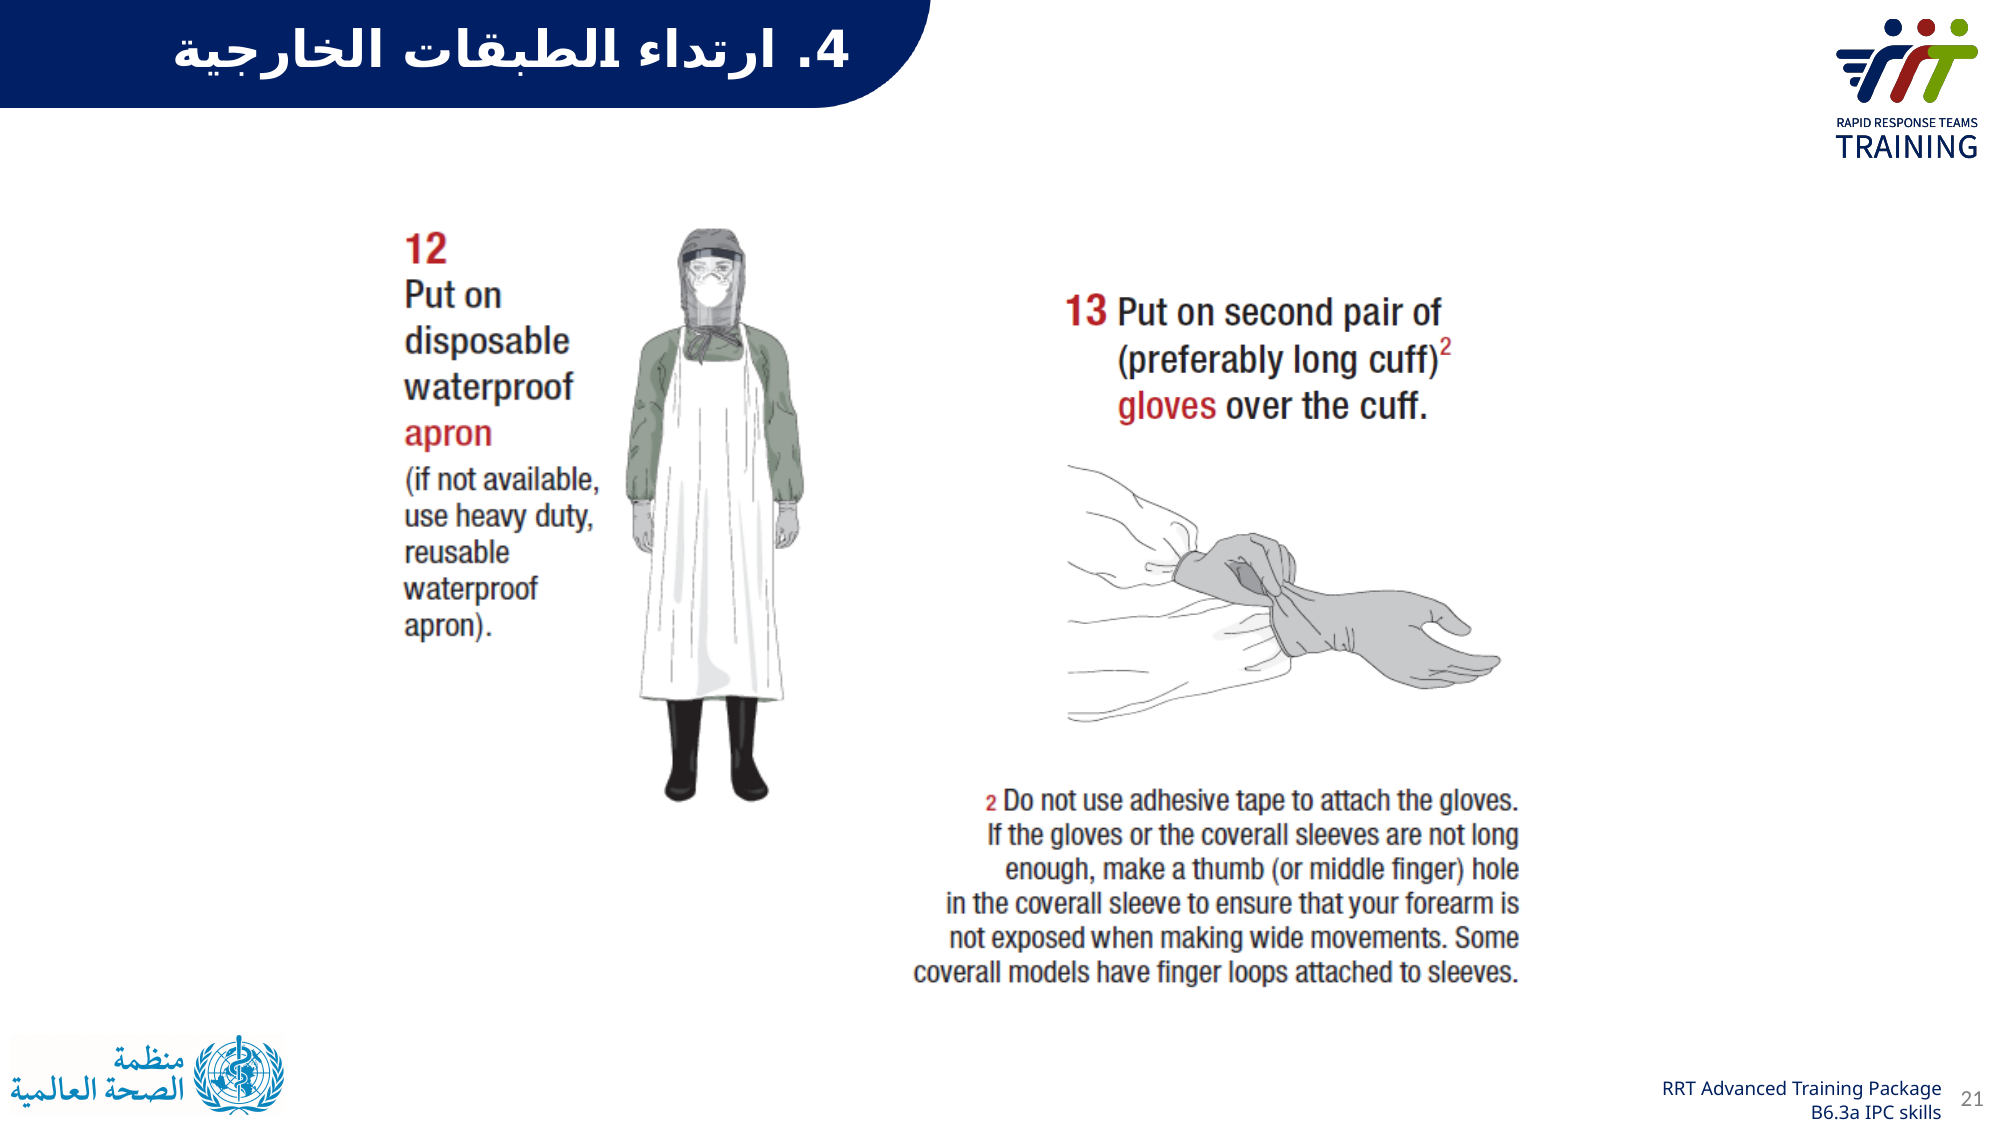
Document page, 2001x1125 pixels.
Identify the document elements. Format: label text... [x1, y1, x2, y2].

picture [241, 1050, 247, 1059]
picture [397, 202, 859, 809]
picture [1055, 275, 1544, 737]
picture [0, 0, 931, 108]
picture [892, 779, 1544, 1002]
text_box 4. ارتداء الطبقات الخارجية [22, 15, 859, 87]
picture [1835, 19, 1978, 167]
picture [11, 1035, 284, 1115]
